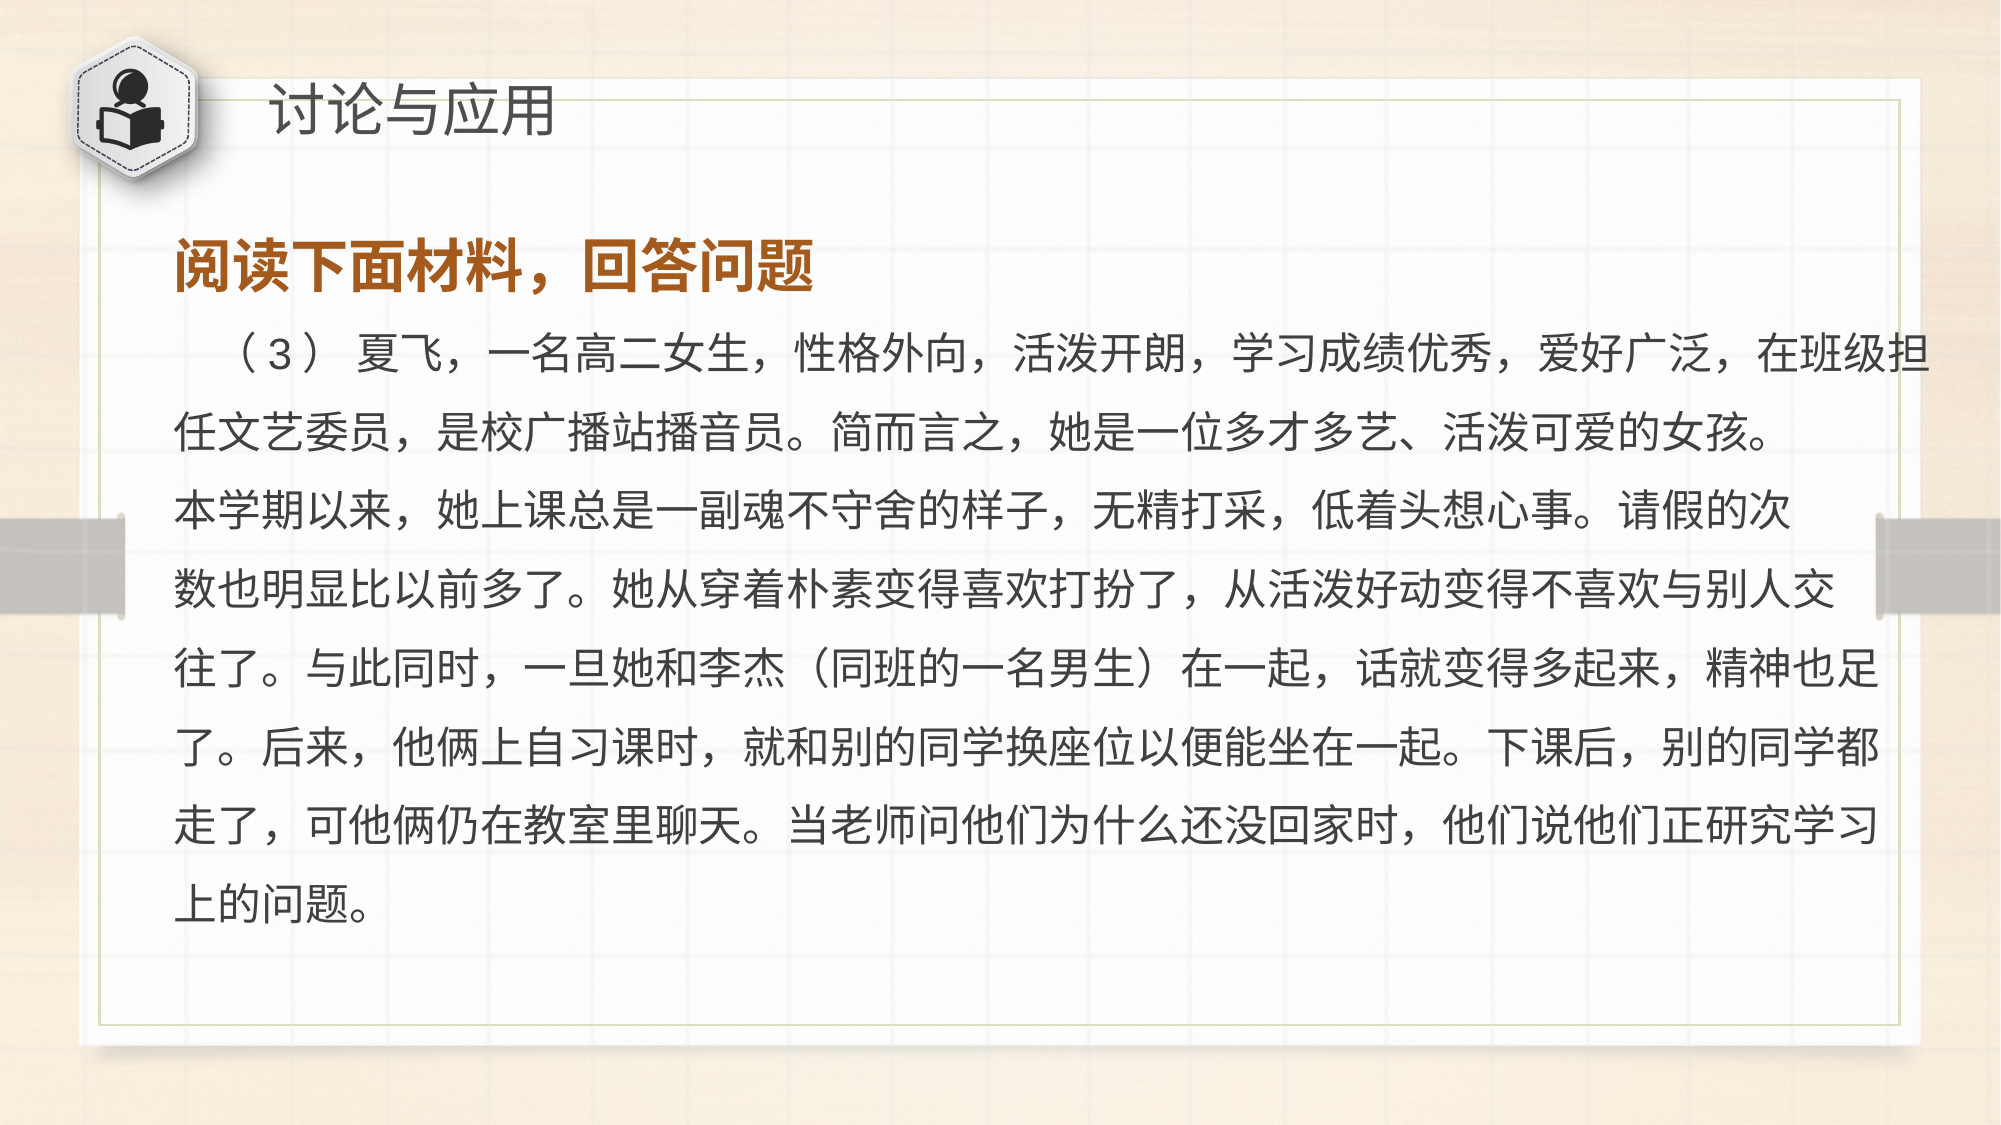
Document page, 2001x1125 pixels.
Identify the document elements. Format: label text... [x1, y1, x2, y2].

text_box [61, 43, 206, 173]
picture [0, 0, 2001, 1125]
text_box 讨论与应用 [253, 65, 1660, 150]
text_box 阅读下面材料，回答问题 （3） 夏飞，一名高二女生，性格外向，活泼开朗，学习成绩优秀，爱好广泛，在班级担任文艺委员，是校广播站播音员。简而言之，她是一位多才多艺、活泼可爱的女孩。 本学期以来，她上课总是一副魂不守舍的样子，无精打采，低着头想心事。请假的次 数也明显比以前多了。她从穿着朴素变得喜欢打扮了，从活泼好动变得不喜欢与别人交 往了。与此同时，一旦她和李杰（同班的一名男生）在一起，话就变得多起来，精神也足 了。后来，他俩上自习课时，就和别的同学换座位以便能坐在一起。下课后，别的同学都 走了，可他俩仍在教室里聊天。当老师问他们为什么还没回家时，他们说他们正研究学习 上的问题。 [159, 187, 1955, 1020]
